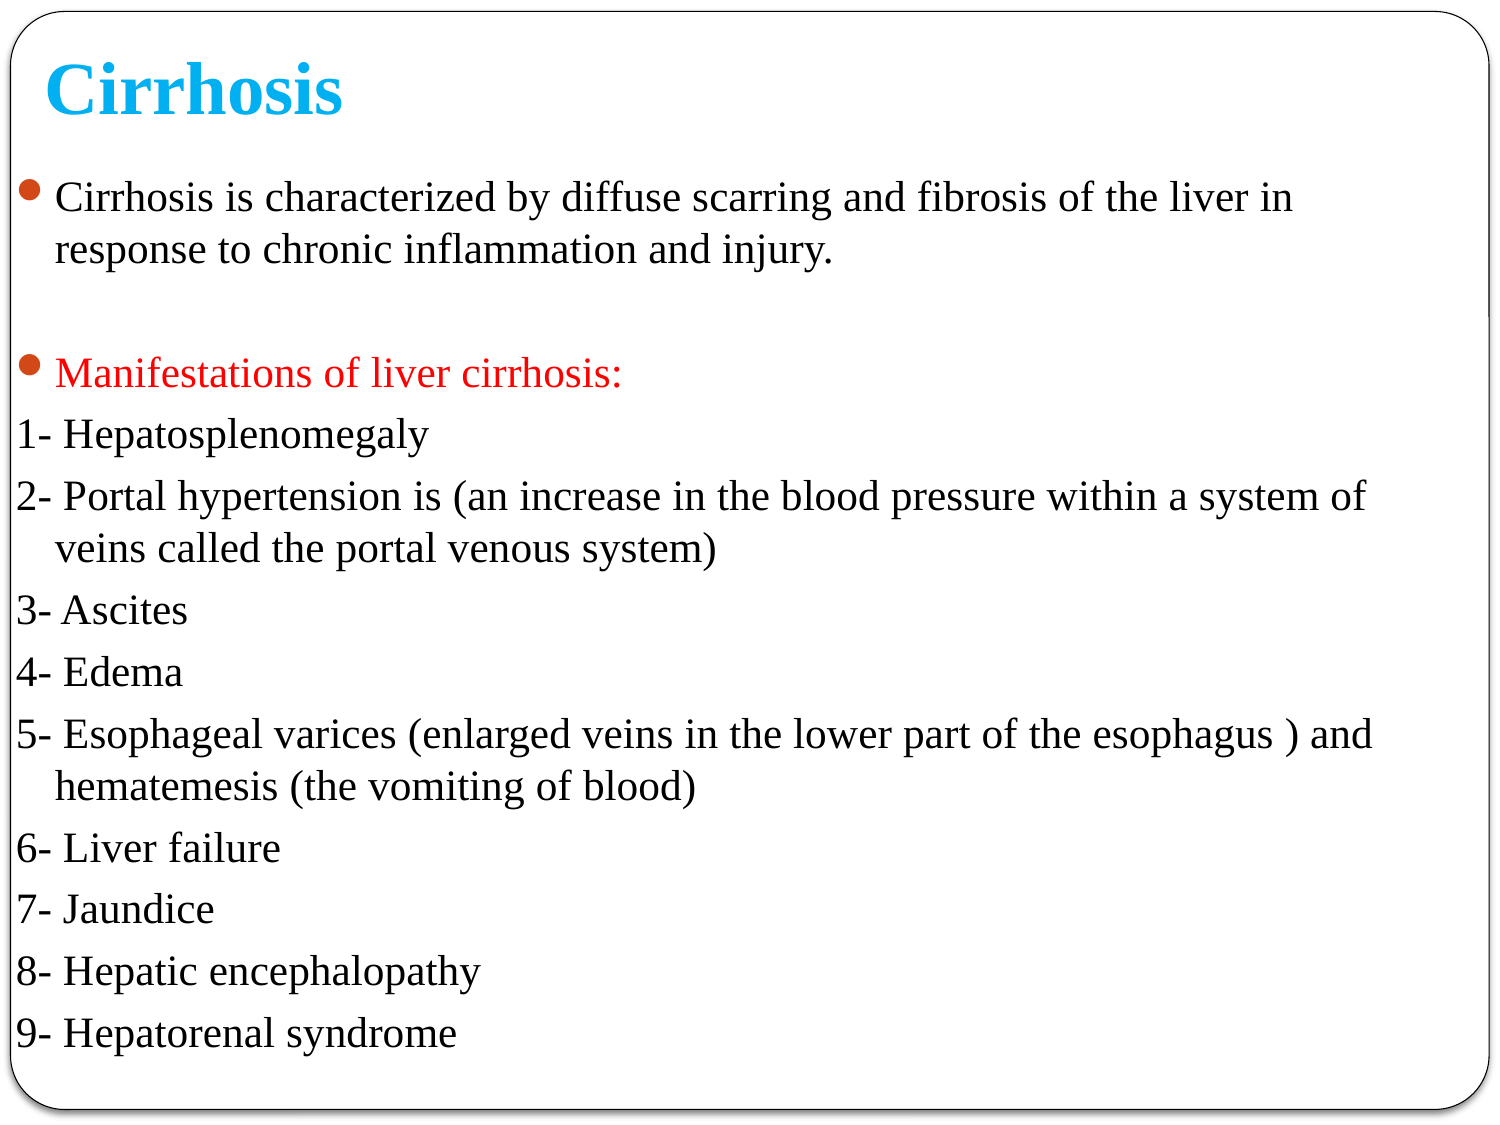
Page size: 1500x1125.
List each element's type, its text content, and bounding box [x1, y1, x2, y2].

list Cirrhosis is characterized by diffuse scarring and fibrosis of the liver in response to chronic inflammation and injury. Manifestations of liver cirrhosis: 1- Hepatosplenomegaly 2- Portal hypertension is (an increase in the blood pressure within a system of veins called the portal venous system) 3- Ascites 4- Edema 5- Esophageal varices (enlarged veins in the lower part of the esophagus ) and hematemesis (the vomiting of blood) 6- Liver failure 7- Jaundice 8- Hepatic encephalopathy 9- Hepatorenal syndrome [1, 160, 1472, 1071]
title Cirrhosis [29, 0, 1380, 145]
